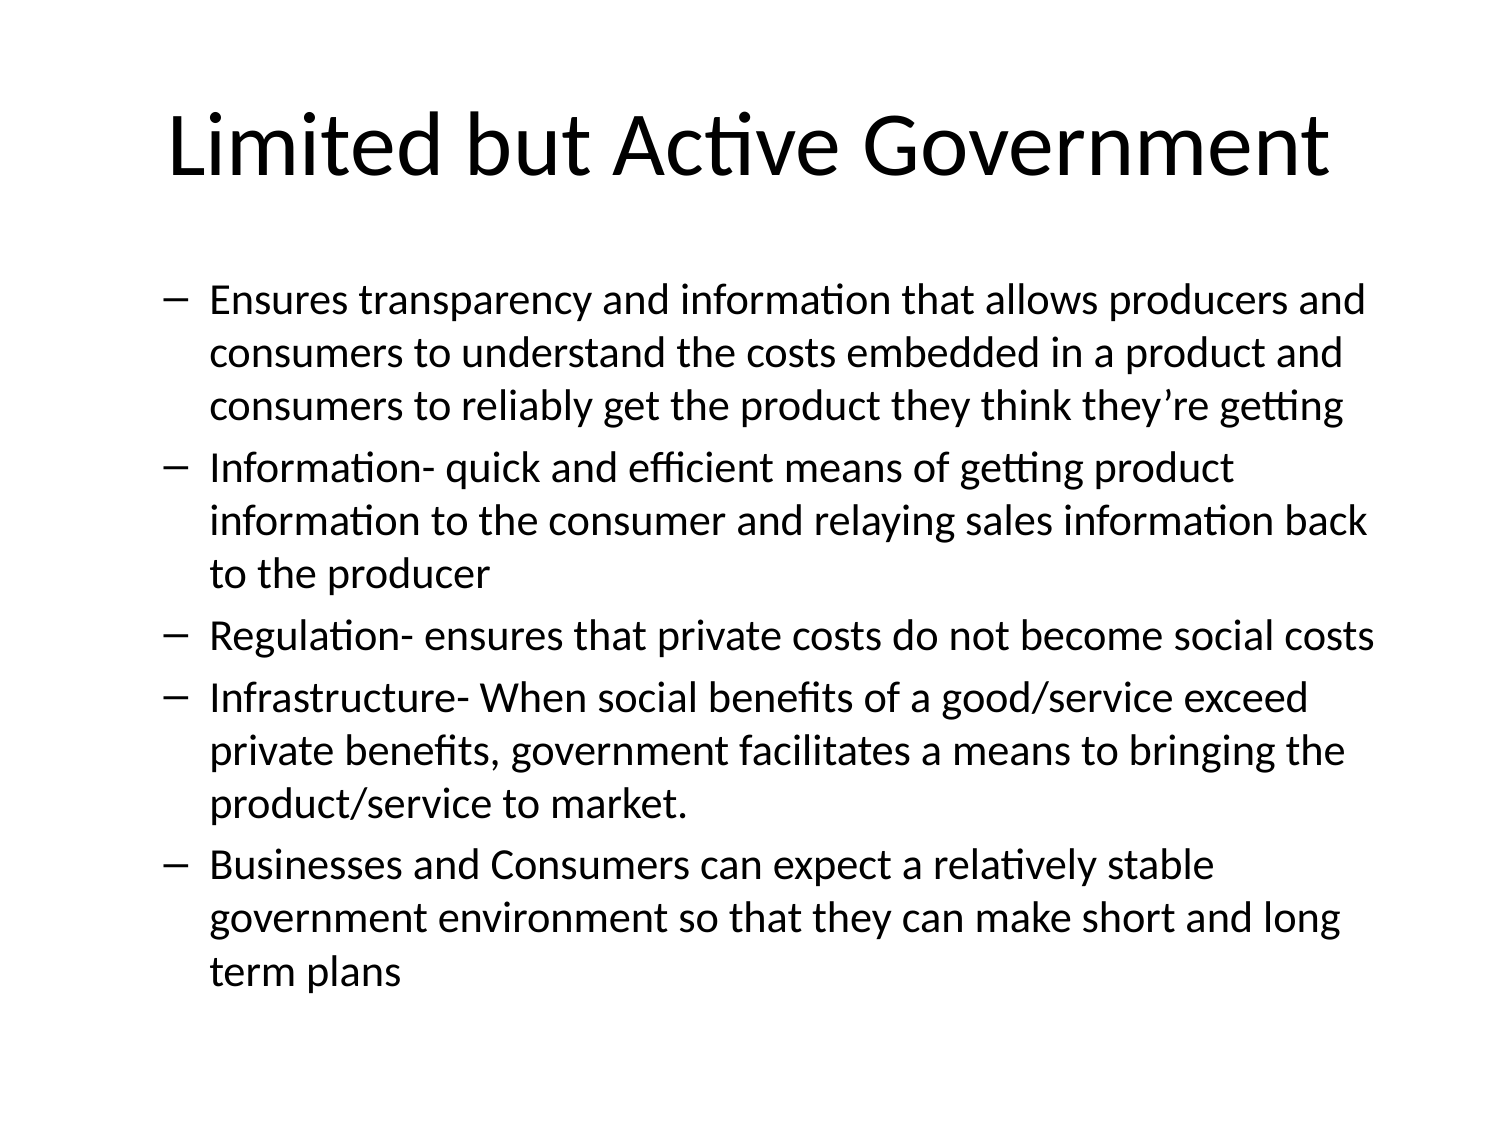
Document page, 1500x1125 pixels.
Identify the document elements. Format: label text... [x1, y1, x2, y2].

list Ensures transparency and information that allows producers and consumers to understand the costs embedded in a product and consumers to reliably get the product they think they’re getting Information- quick and efficient means of getting product information to the consumer and relaying sales information back to the producer Regulation- ensures that private costs do not become social costs Infrastructure- When social benefits of a good/service exceed private benefits, government facilitates a means to bringing the product/service to market. Businesses and Consumers can expect a relatively stable government environment so that they can make short and long term plans [75, 262, 1425, 1005]
title Limited but Active Government [75, 45, 1425, 233]
